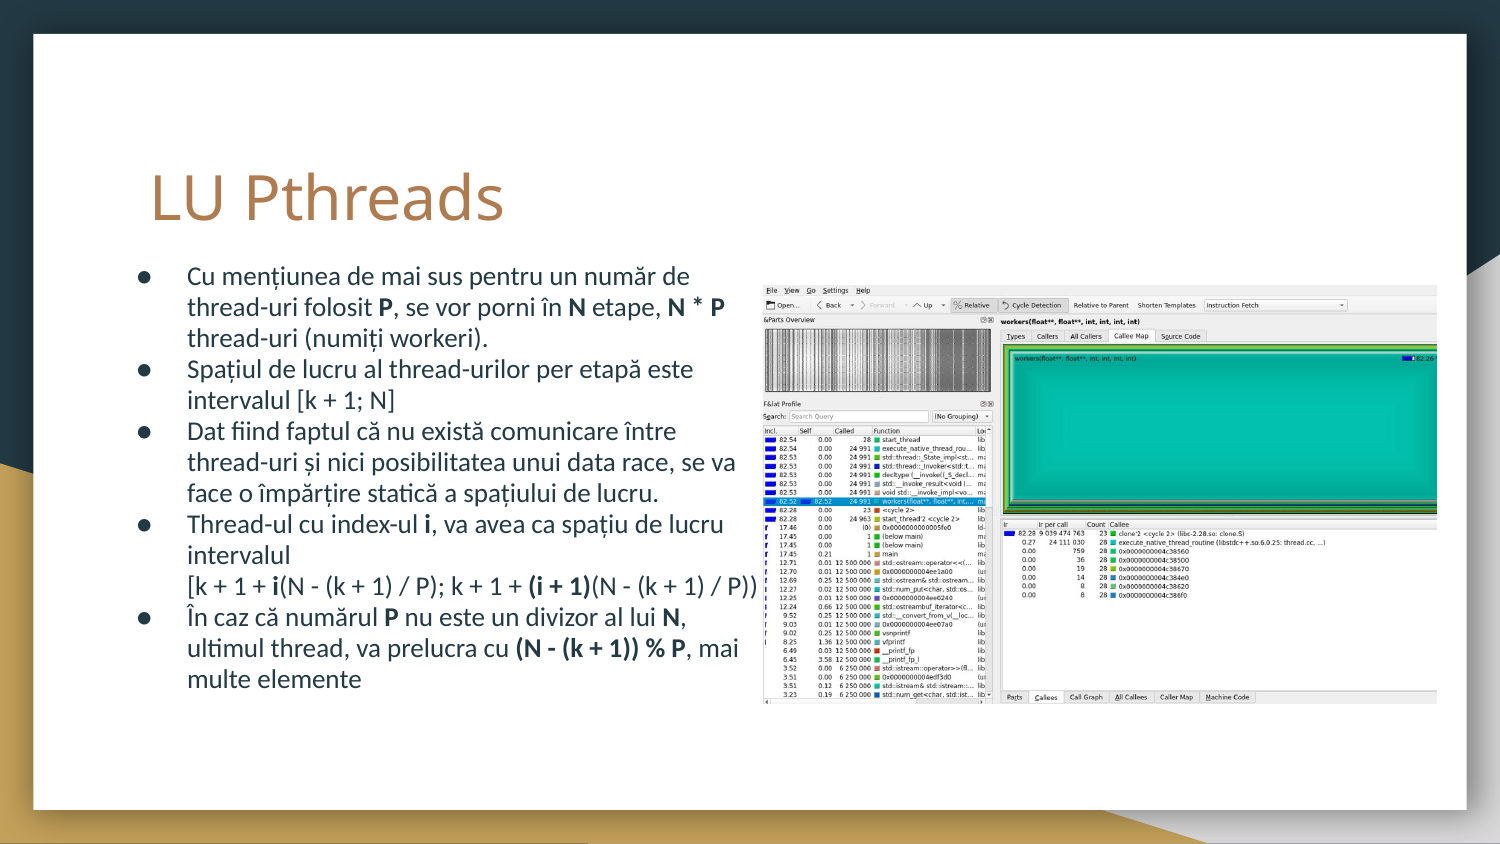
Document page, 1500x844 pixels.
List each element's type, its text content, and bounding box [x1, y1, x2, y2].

picture [762, 284, 1438, 704]
title LU Pthreads [134, 138, 1366, 283]
list Cu mențiunea de mai sus pentru un număr de thread-uri folosit P, se vor porni în N etape, N * P thread-uri (numiți workeri). Spațiul de lucru al thread-urilor per etapă este intervalul [k + 1; N] Dat fiind faptul că nu există comunicare între thread-uri și nici posibilitatea unui data race, se va face o împărțire statică a spațiului de lucru. Thread-ul cu index-ul i, va avea ca spațiu de lucru intervalul [k + 1 + i(N - (k + 1) / P); k + 1 + (i + 1)(N - (k + 1) / P)) În caz că numărul P nu este un divizor al lui N, ultimul thread, va prelucra cu (N - (k + 1)) % P, mai multe elemente [97, 246, 777, 786]
